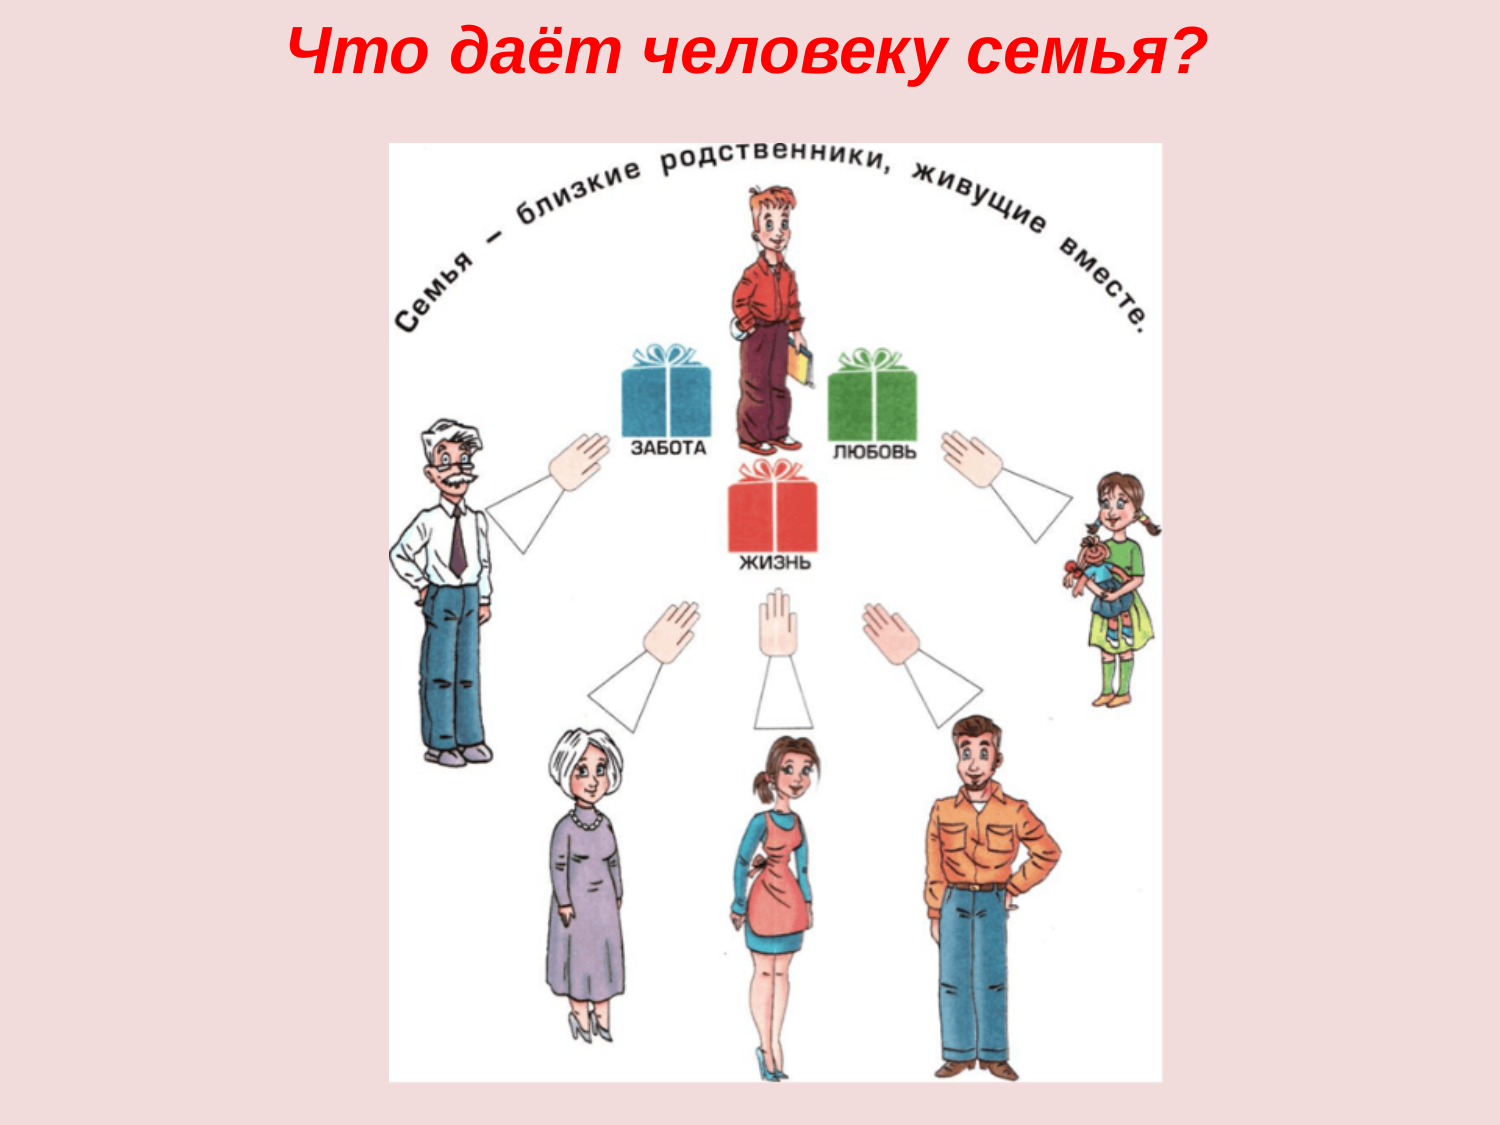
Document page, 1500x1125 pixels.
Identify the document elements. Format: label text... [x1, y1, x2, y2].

picture [389, 143, 1164, 1084]
text_box Что даёт человеку семья? [269, 0, 1225, 95]
